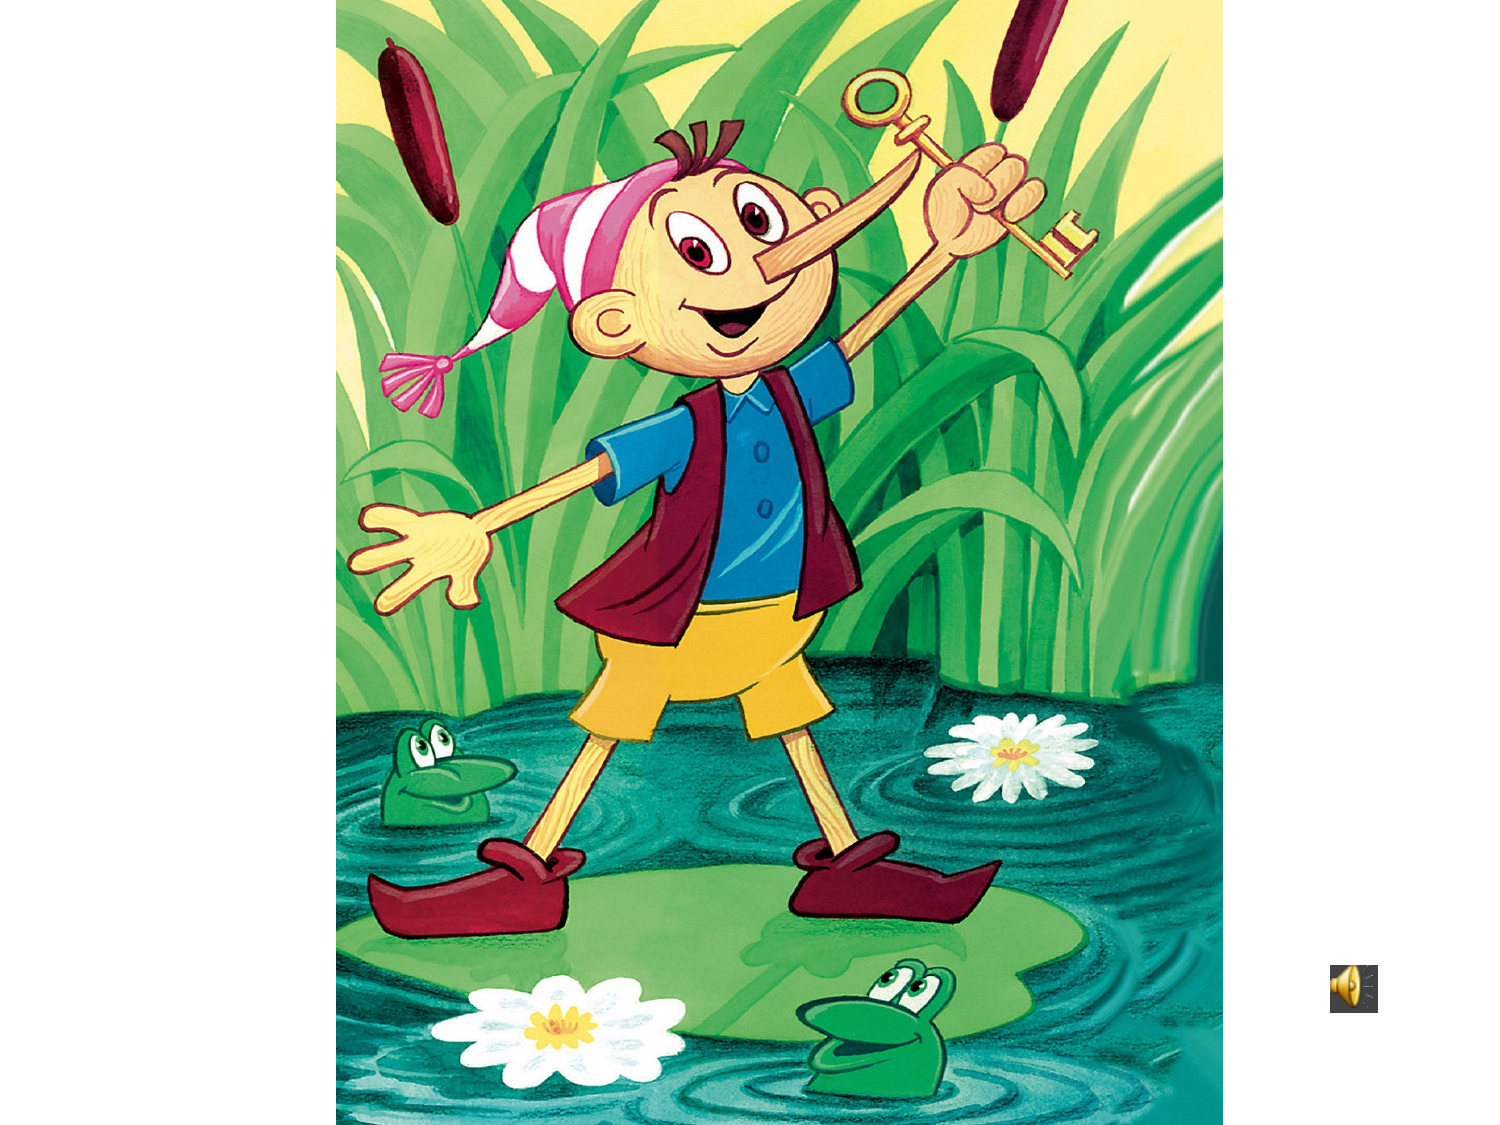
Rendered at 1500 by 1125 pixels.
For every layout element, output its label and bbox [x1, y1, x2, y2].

list [336, 0, 1223, 1125]
picture [1328, 963, 1380, 1015]
